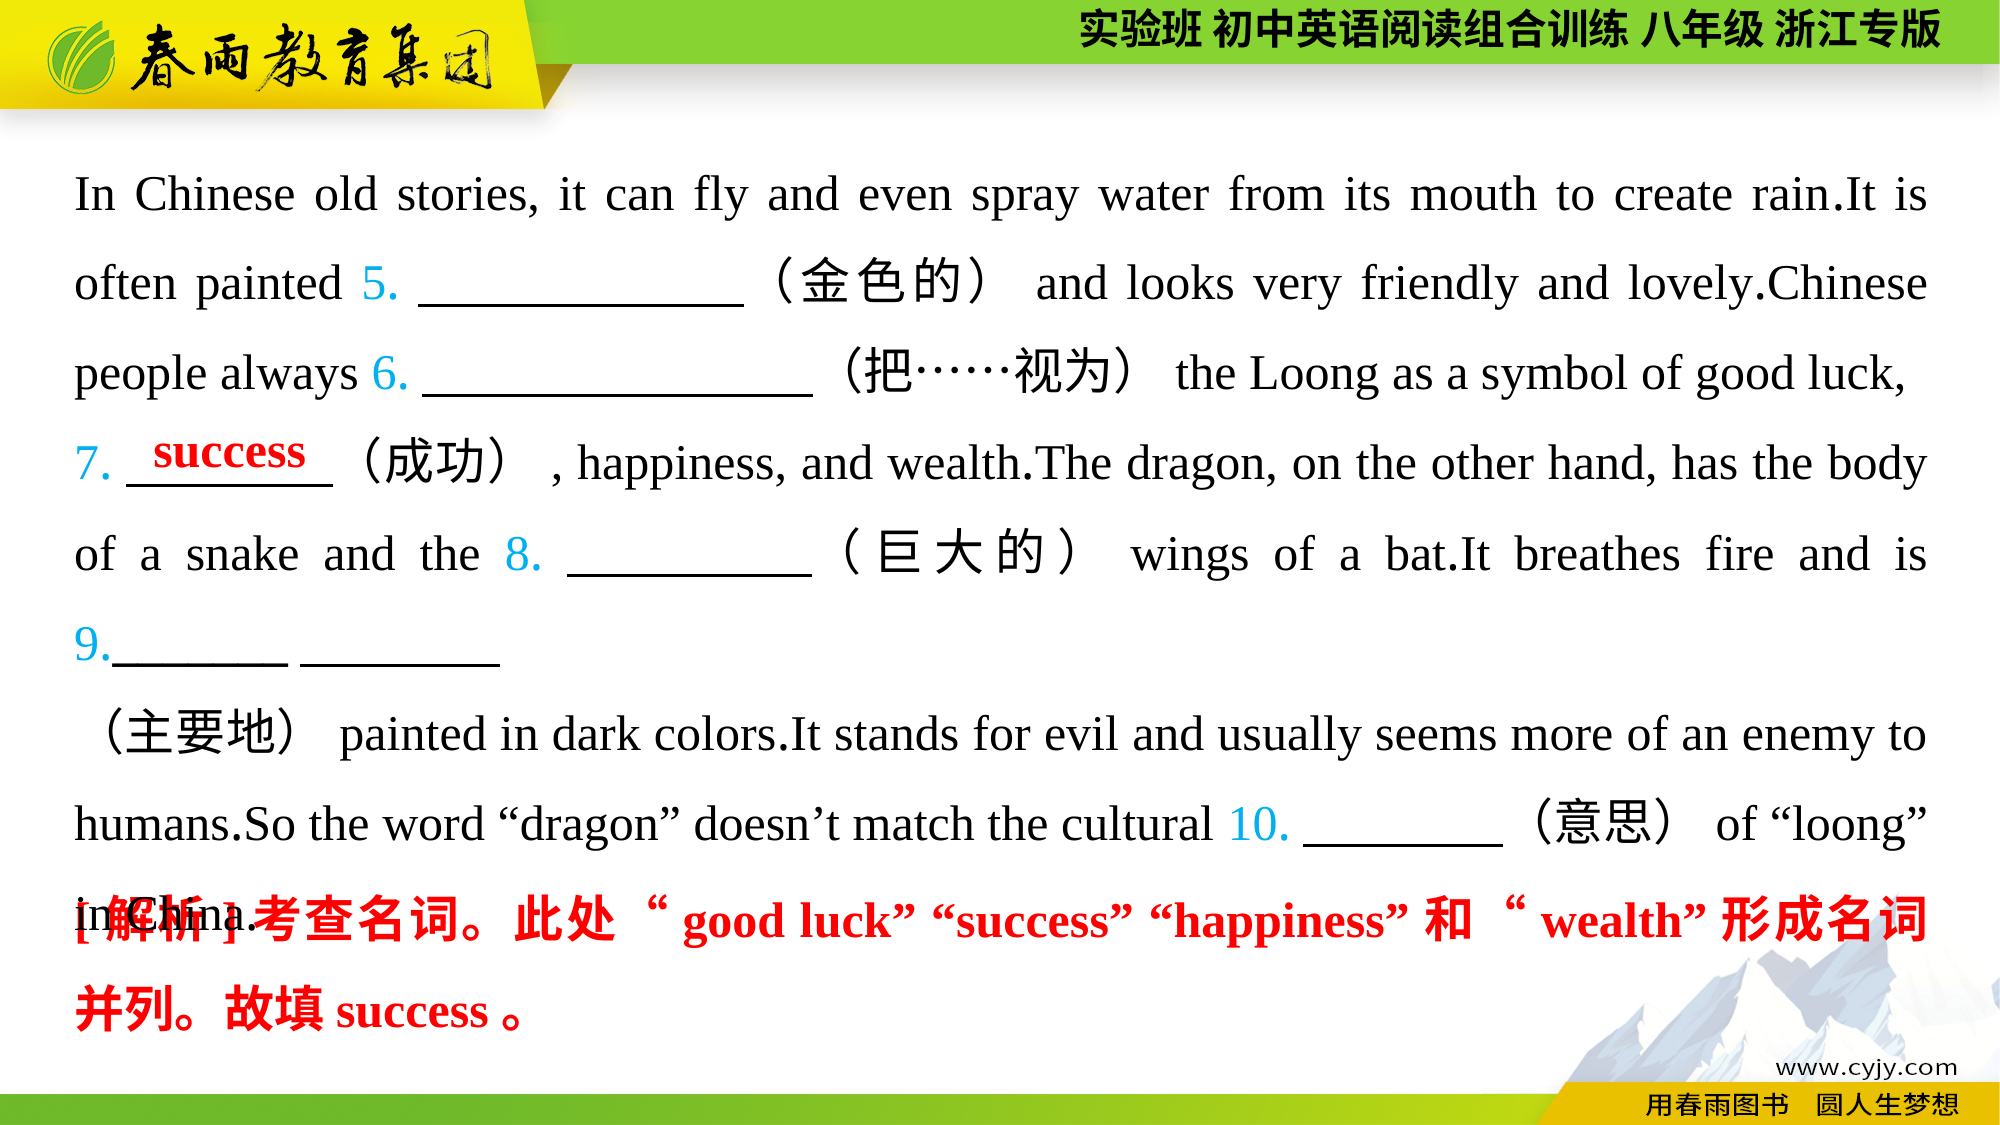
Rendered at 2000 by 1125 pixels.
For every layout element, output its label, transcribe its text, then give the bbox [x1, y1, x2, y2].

list In Chinese old stories, it can fly and even spray water from its mouth to create rain.It is often painted 5. （金色的）and looks very friendly and lovely.Chinese people always 6. （把……视为）the Loong as a symbol of good luck, 7. （成功）, happiness, and wealth.The dragon, on the other hand, has the body of a snake and the 8. （巨大的）wings of a bat.It breathes fire and is 9._______ （主要地）painted in dark colors.It stands for evil and usually seems more of an enemy to humans.So the word “dragon” doesn’t match the cultural 10. （意思）of “loong” in China. [59, 122, 1944, 865]
picture [0, 0, 2000, 1125]
text_box [解析]考查名词。此处“good luck” “success” “happiness”和“wealth”形成名词并列。故填success。 [59, 865, 1944, 1045]
